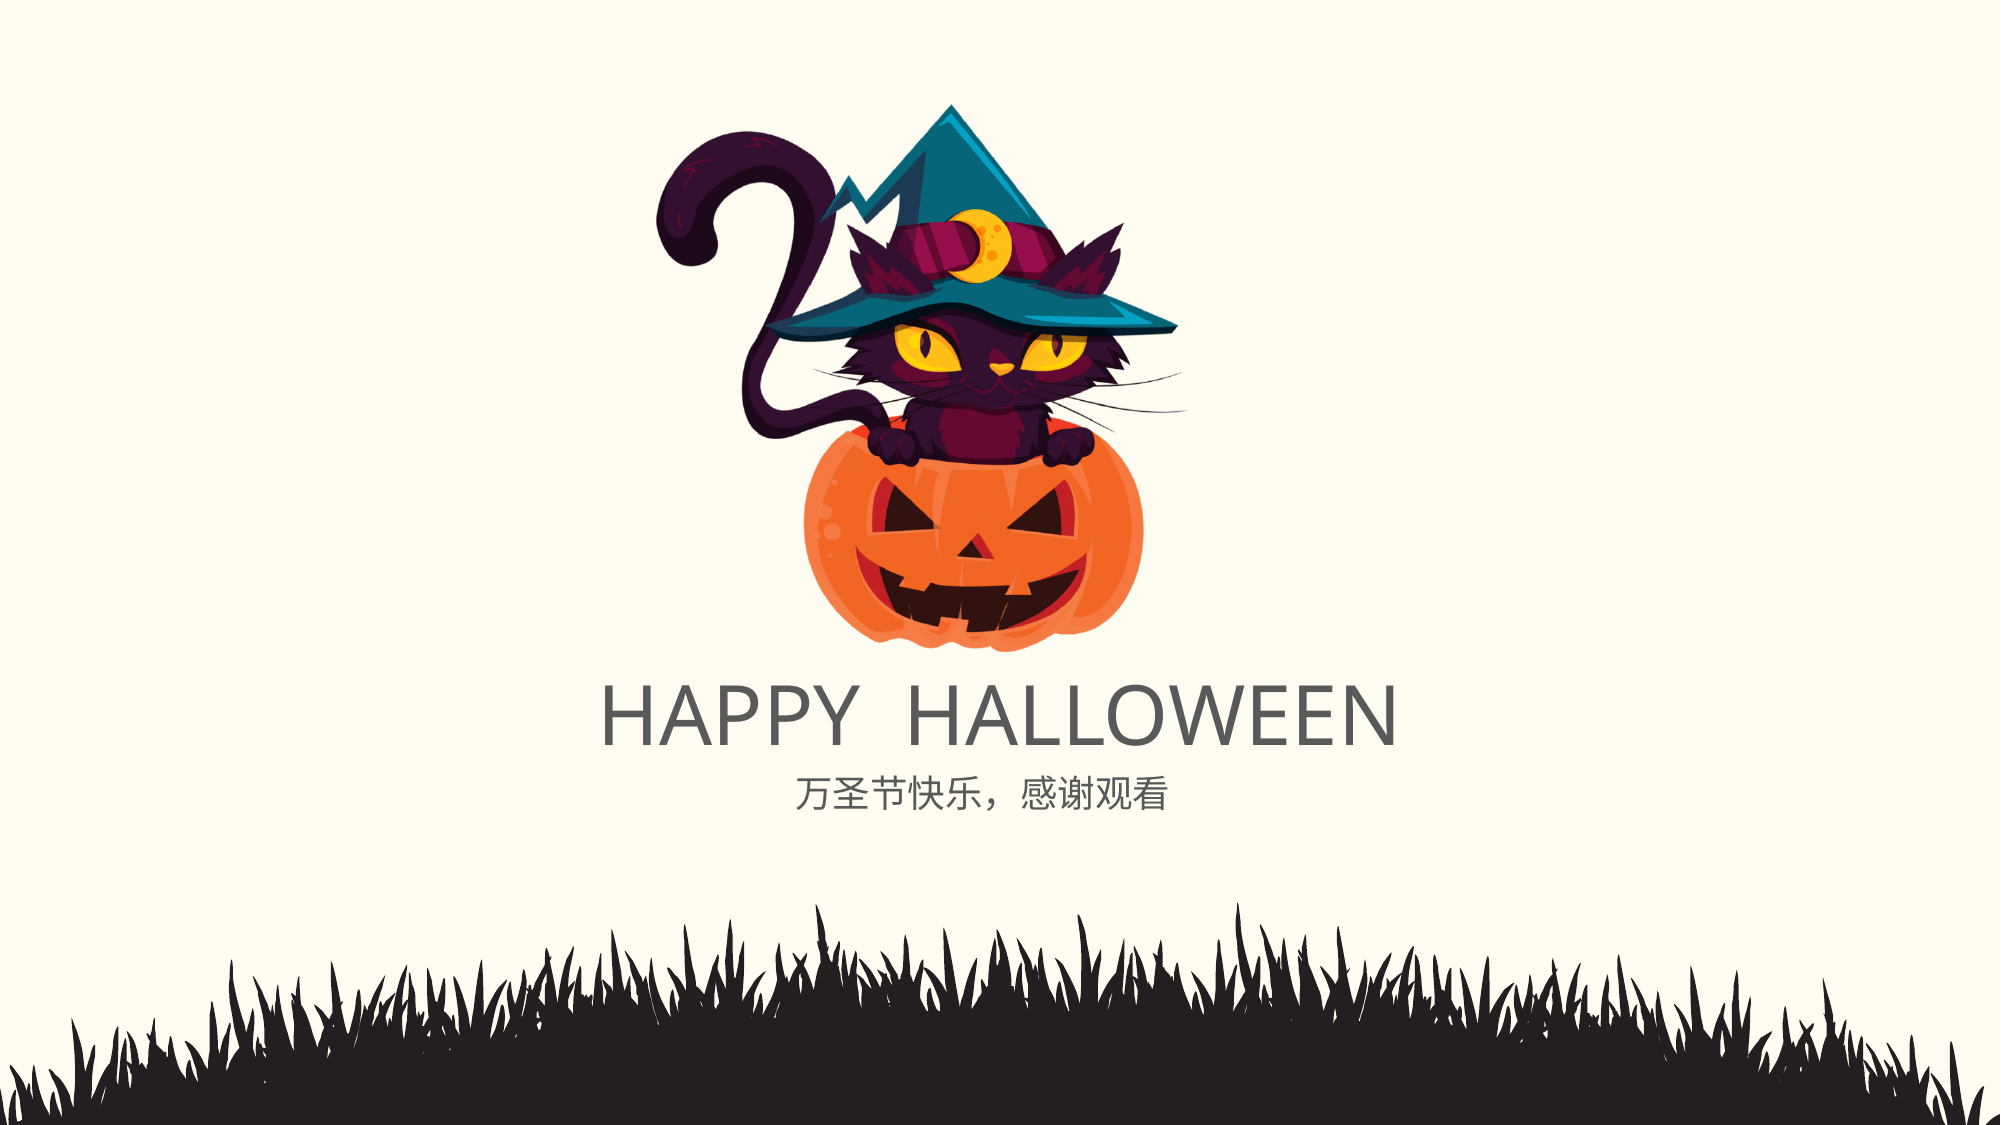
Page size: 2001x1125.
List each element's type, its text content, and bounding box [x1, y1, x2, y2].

text_box HAPPY HALLOWEEN [583, 700, 1417, 770]
text_box 万圣节快乐，感谢观看 [780, 753, 1186, 823]
text_box [1985, 1114, 2000, 1125]
text_box [0, 902, 1985, 1125]
picture [656, 104, 1188, 652]
